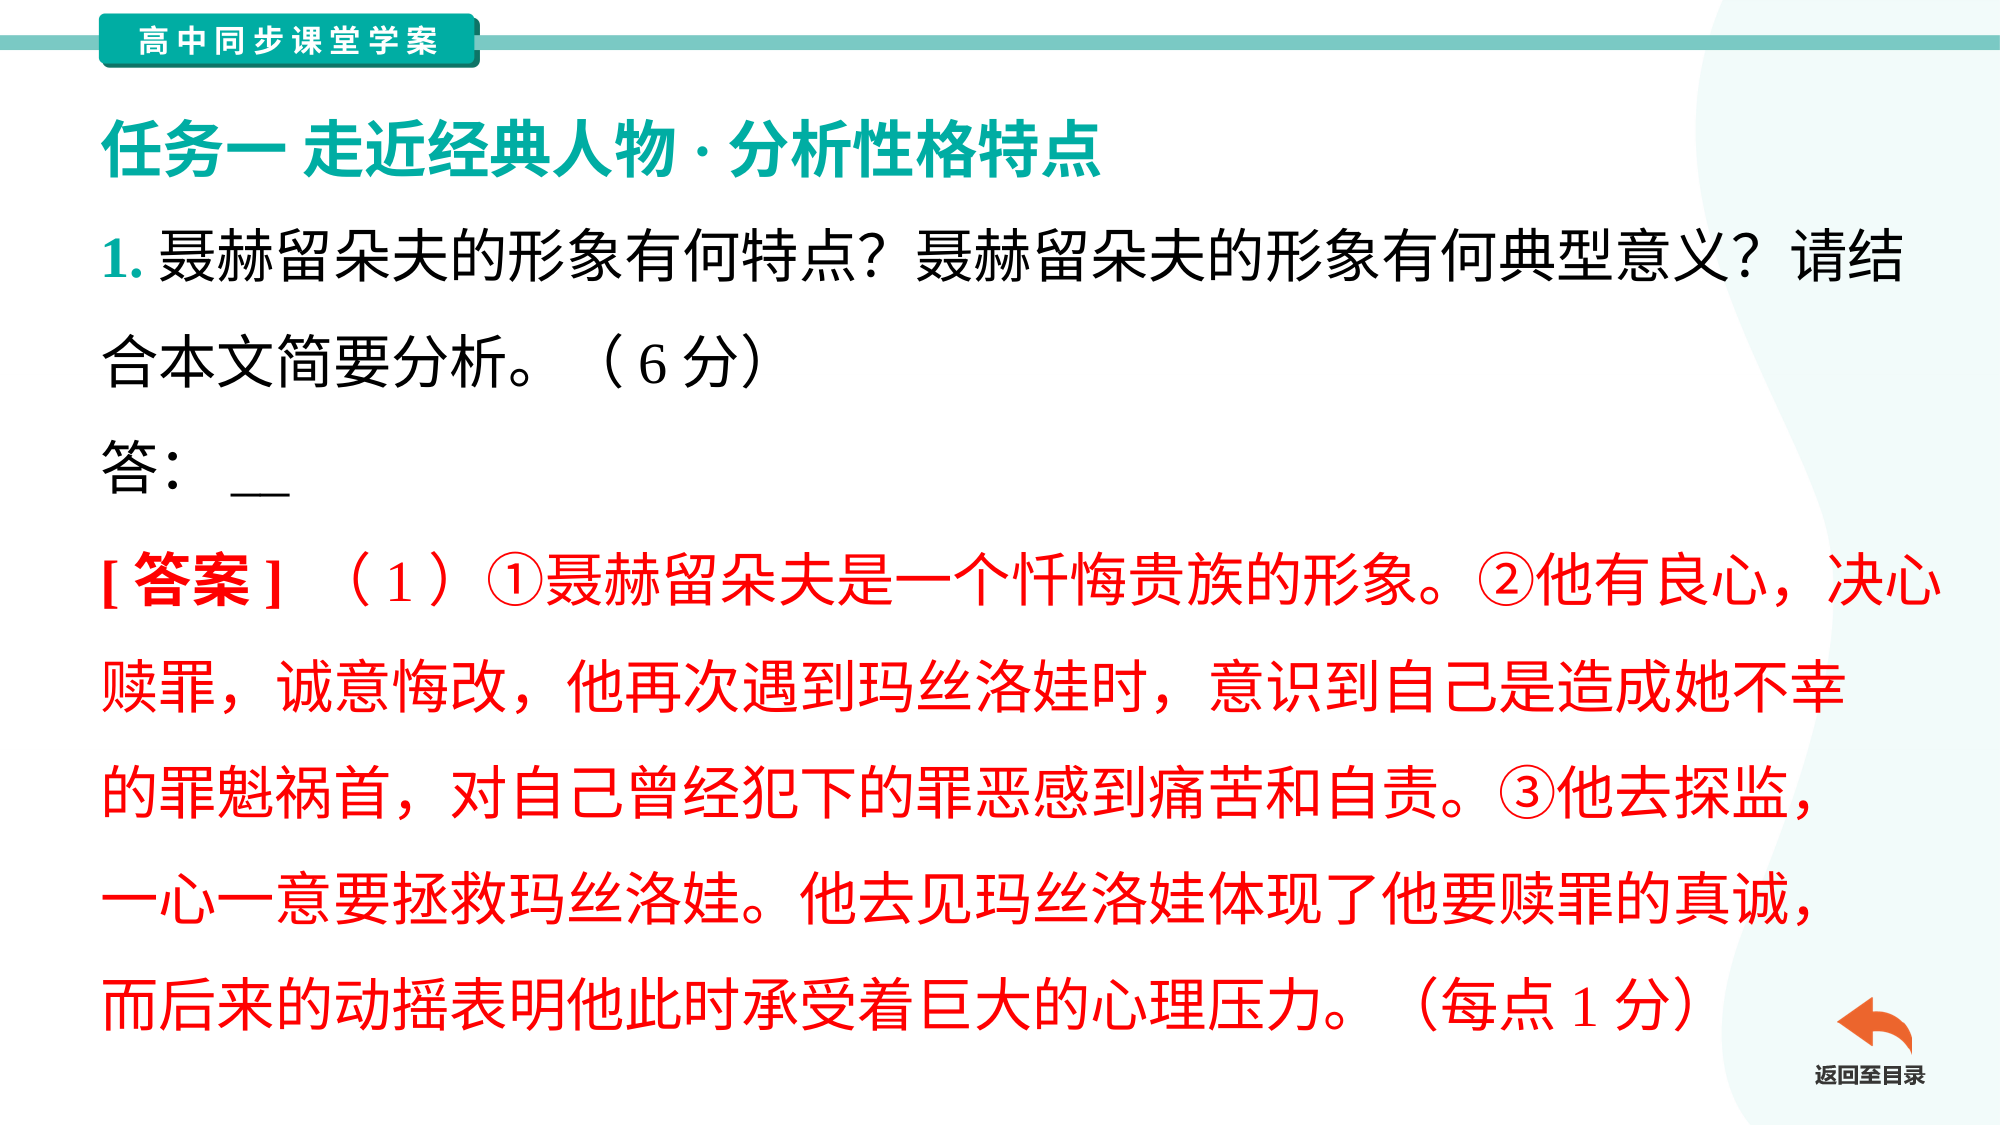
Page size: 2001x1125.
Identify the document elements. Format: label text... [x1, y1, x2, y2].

text_box 任务一 走近经典人物·分析性格特点 [100, 76, 1899, 182]
text_box [答案] （1）①聂赫留朵夫是一个忏悔贵族的形象。②他有良心，决心 赎罪，诚意悔改，他再次遇到玛丝洛娃时，意识到自己是造成她不幸 的罪魁祸首，对自己曾经犯下的罪恶感到痛苦和自责。③他去探监， 一心一意要拯救玛丝洛娃。他去见玛丝洛娃体现了他要赎罪的真诚， 而后来的动摇表明他此时承受着巨大的心理压力。（每点1分） [100, 507, 1899, 1039]
picture [0, 0, 2000, 1125]
text_box 1.聂赫留朵夫的形象有何特点？聂赫留朵夫的形象有何典型意义？请结 合本文简要分析。（6分） 答：__ [100, 182, 1899, 502]
